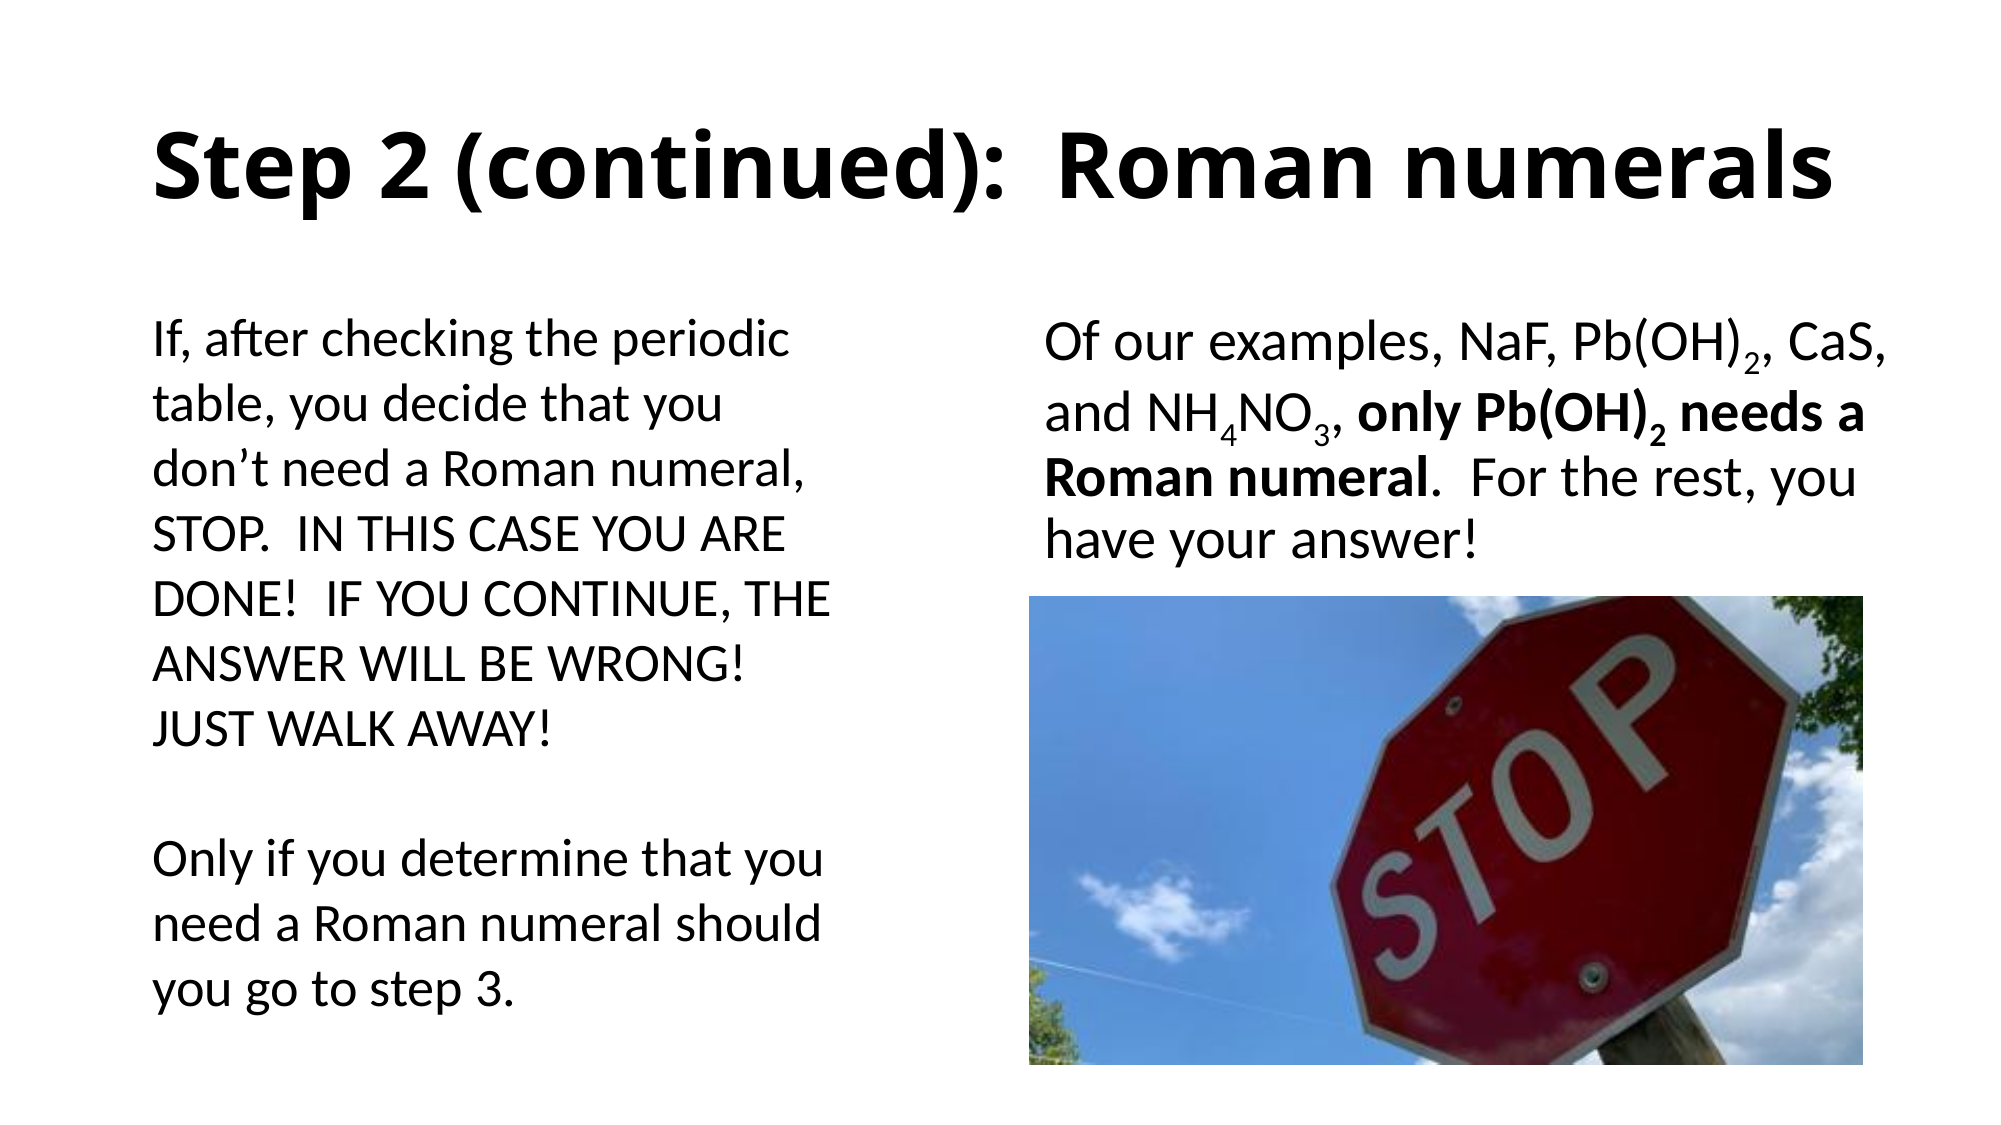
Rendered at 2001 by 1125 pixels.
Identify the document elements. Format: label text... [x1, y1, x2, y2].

title Step 2 (continued): Roman numerals [137, 59, 1863, 278]
list Of our examples, NaF, Pb(OH)2, CaS, and NH4NO3, only Pb(OH)2 needs a Roman numeral. For the rest, you have your answer! [1029, 295, 1953, 1010]
picture [1029, 596, 1863, 1066]
text_box If, after checking the periodic table, you decide that you don’t need a Roman numeral, STOP. IN THIS CASE YOU ARE DONE! IF YOU CONTINUE, THE ANSWER WILL BE WRONG! JUST WALK AWAY! Only if you determine that you need a Roman numeral should you go to step 3. [137, 295, 851, 1025]
